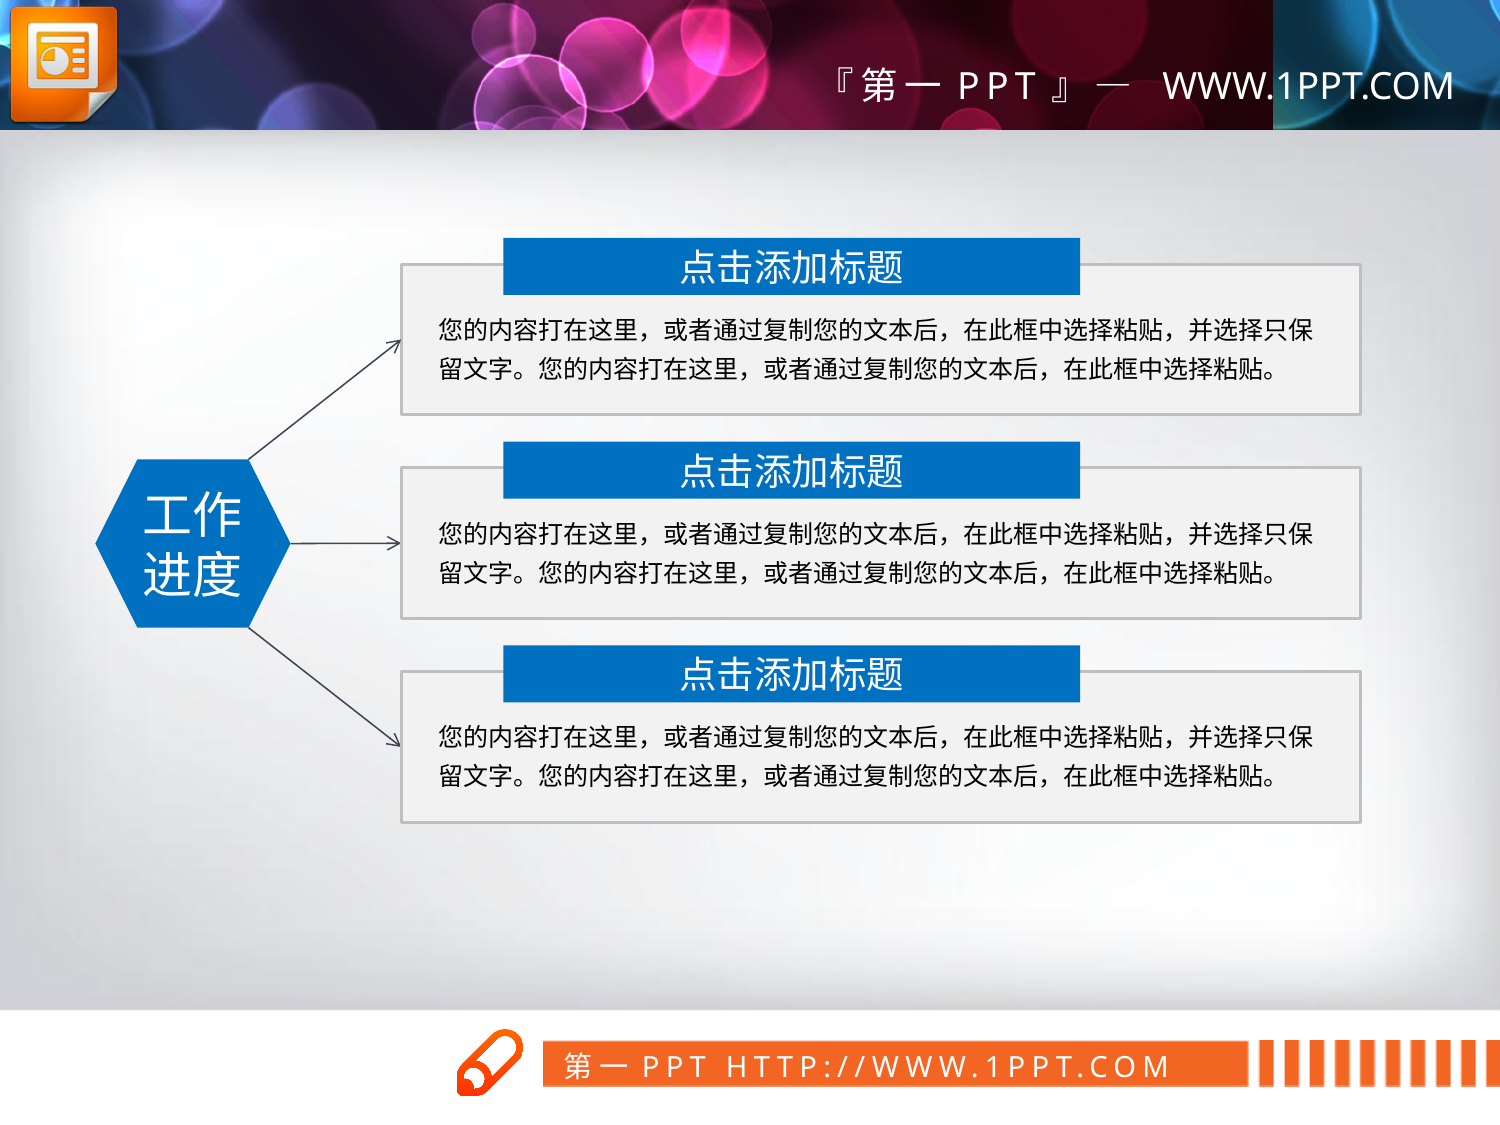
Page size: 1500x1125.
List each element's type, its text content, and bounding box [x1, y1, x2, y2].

text_box 点击添加标题 [503, 237, 1081, 295]
text_box [401, 671, 1361, 823]
picture [0, 0, 1500, 1012]
text_box 您的内容打在这里，或者通过复制您的文本后，在此框中选择粘贴，并选择只保留文字。您的内容打在这里，或者通过复制您的文本后，在此框中选择粘贴。 [427, 299, 1326, 389]
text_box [248, 627, 402, 748]
text_box [401, 264, 1361, 415]
text_box 您的内容打在这里，或者通过复制您的文本后，在此框中选择粘贴，并选择只保留文字。您的内容打在这里，或者通过复制您的文本后，在此框中选择粘贴。 [427, 503, 1326, 593]
text_box 点击添加标题 [503, 441, 1081, 499]
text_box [248, 339, 402, 460]
text_box 点击添加标题 [503, 645, 1081, 703]
text_box [401, 467, 1361, 619]
text_box 工作进度 [95, 459, 290, 628]
text_box 您的内容打在这里，或者通过复制您的文本后，在此框中选择粘贴，并选择只保留文字。您的内容打在这里，或者通过复制您的文本后，在此框中选择粘贴。 [427, 707, 1326, 797]
picture [543, 1040, 1500, 1087]
